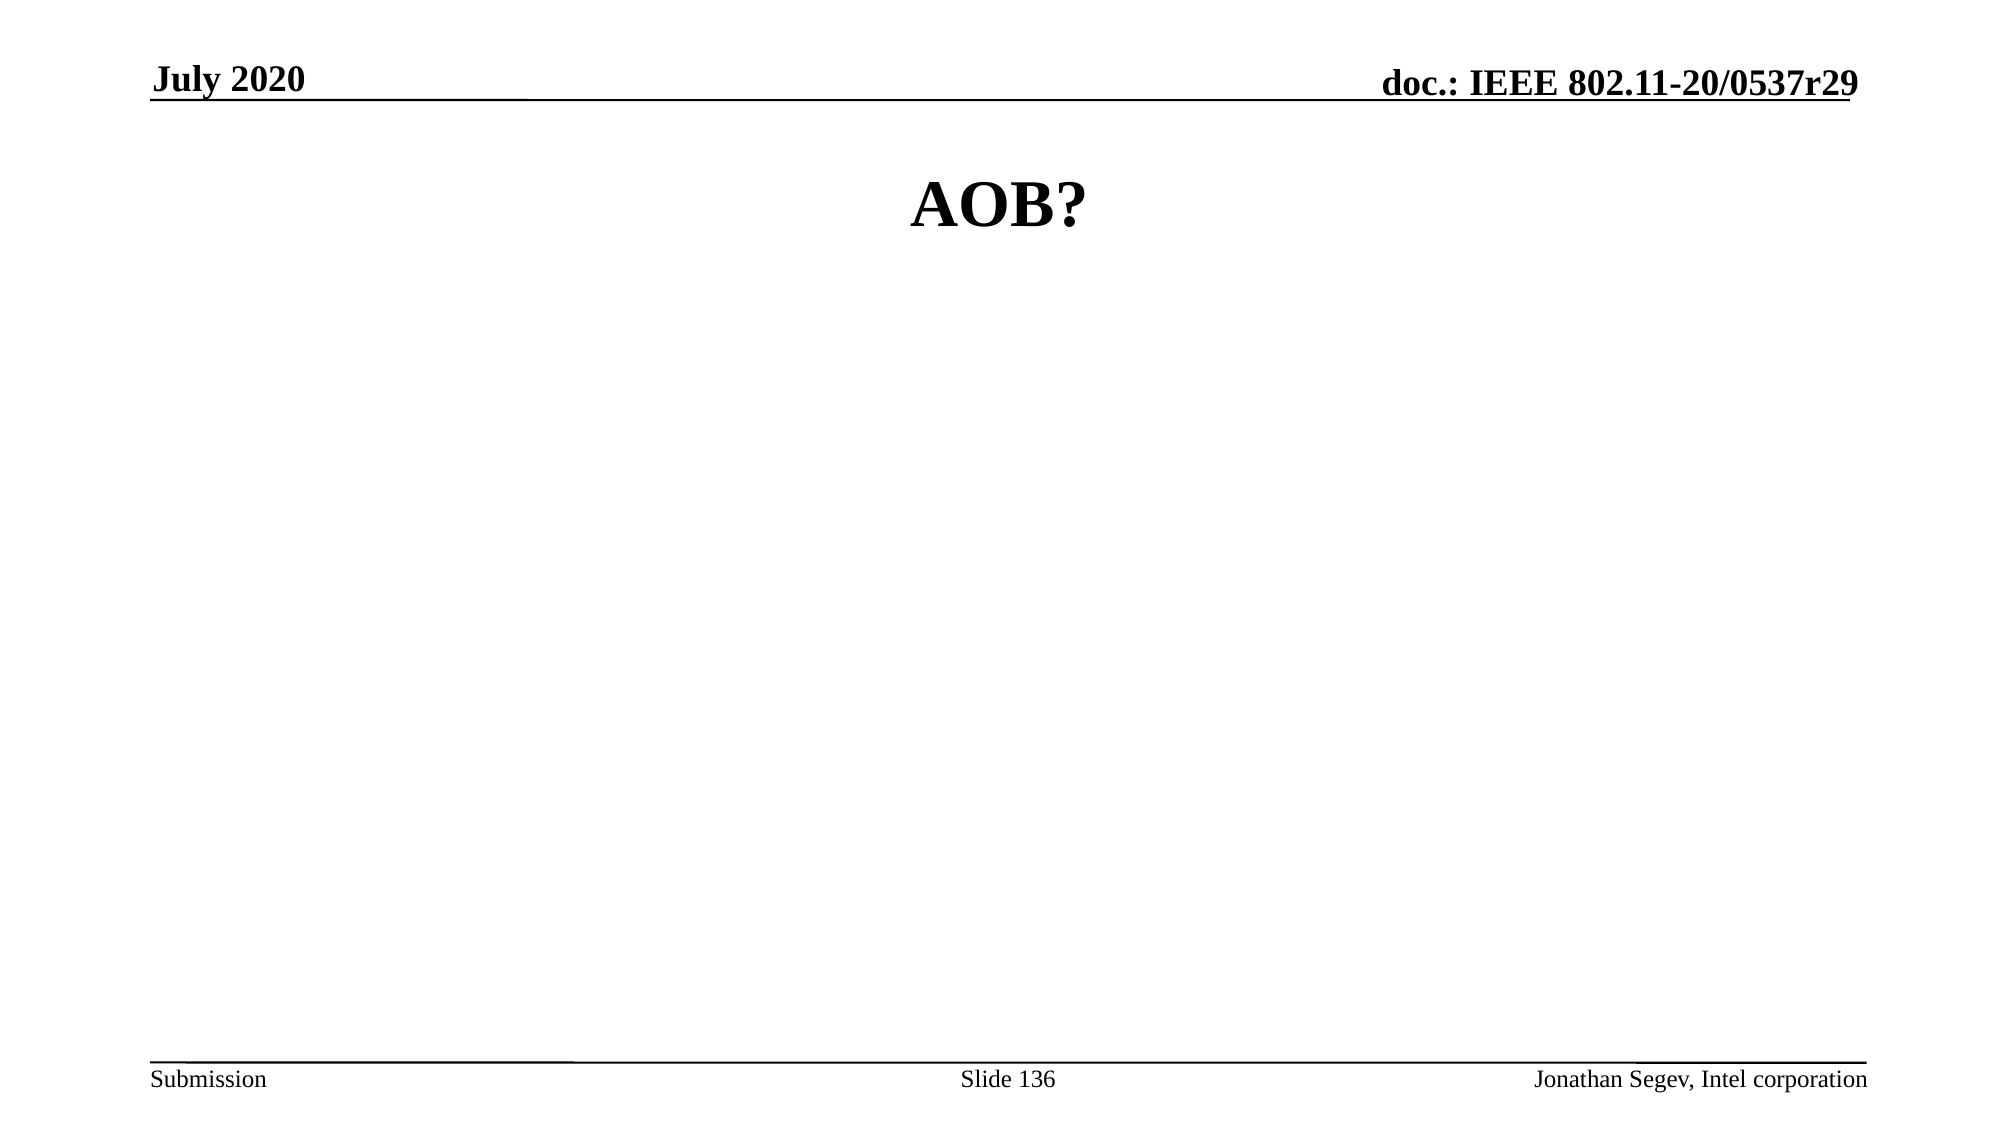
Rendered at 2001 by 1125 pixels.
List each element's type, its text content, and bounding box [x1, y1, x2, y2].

slide_number Slide 136 [950, 1061, 1067, 1123]
title AOB? [149, 112, 1850, 288]
footer Jonathan Segev, Intel corporation [1171, 1061, 1869, 1093]
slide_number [152, 54, 563, 100]
